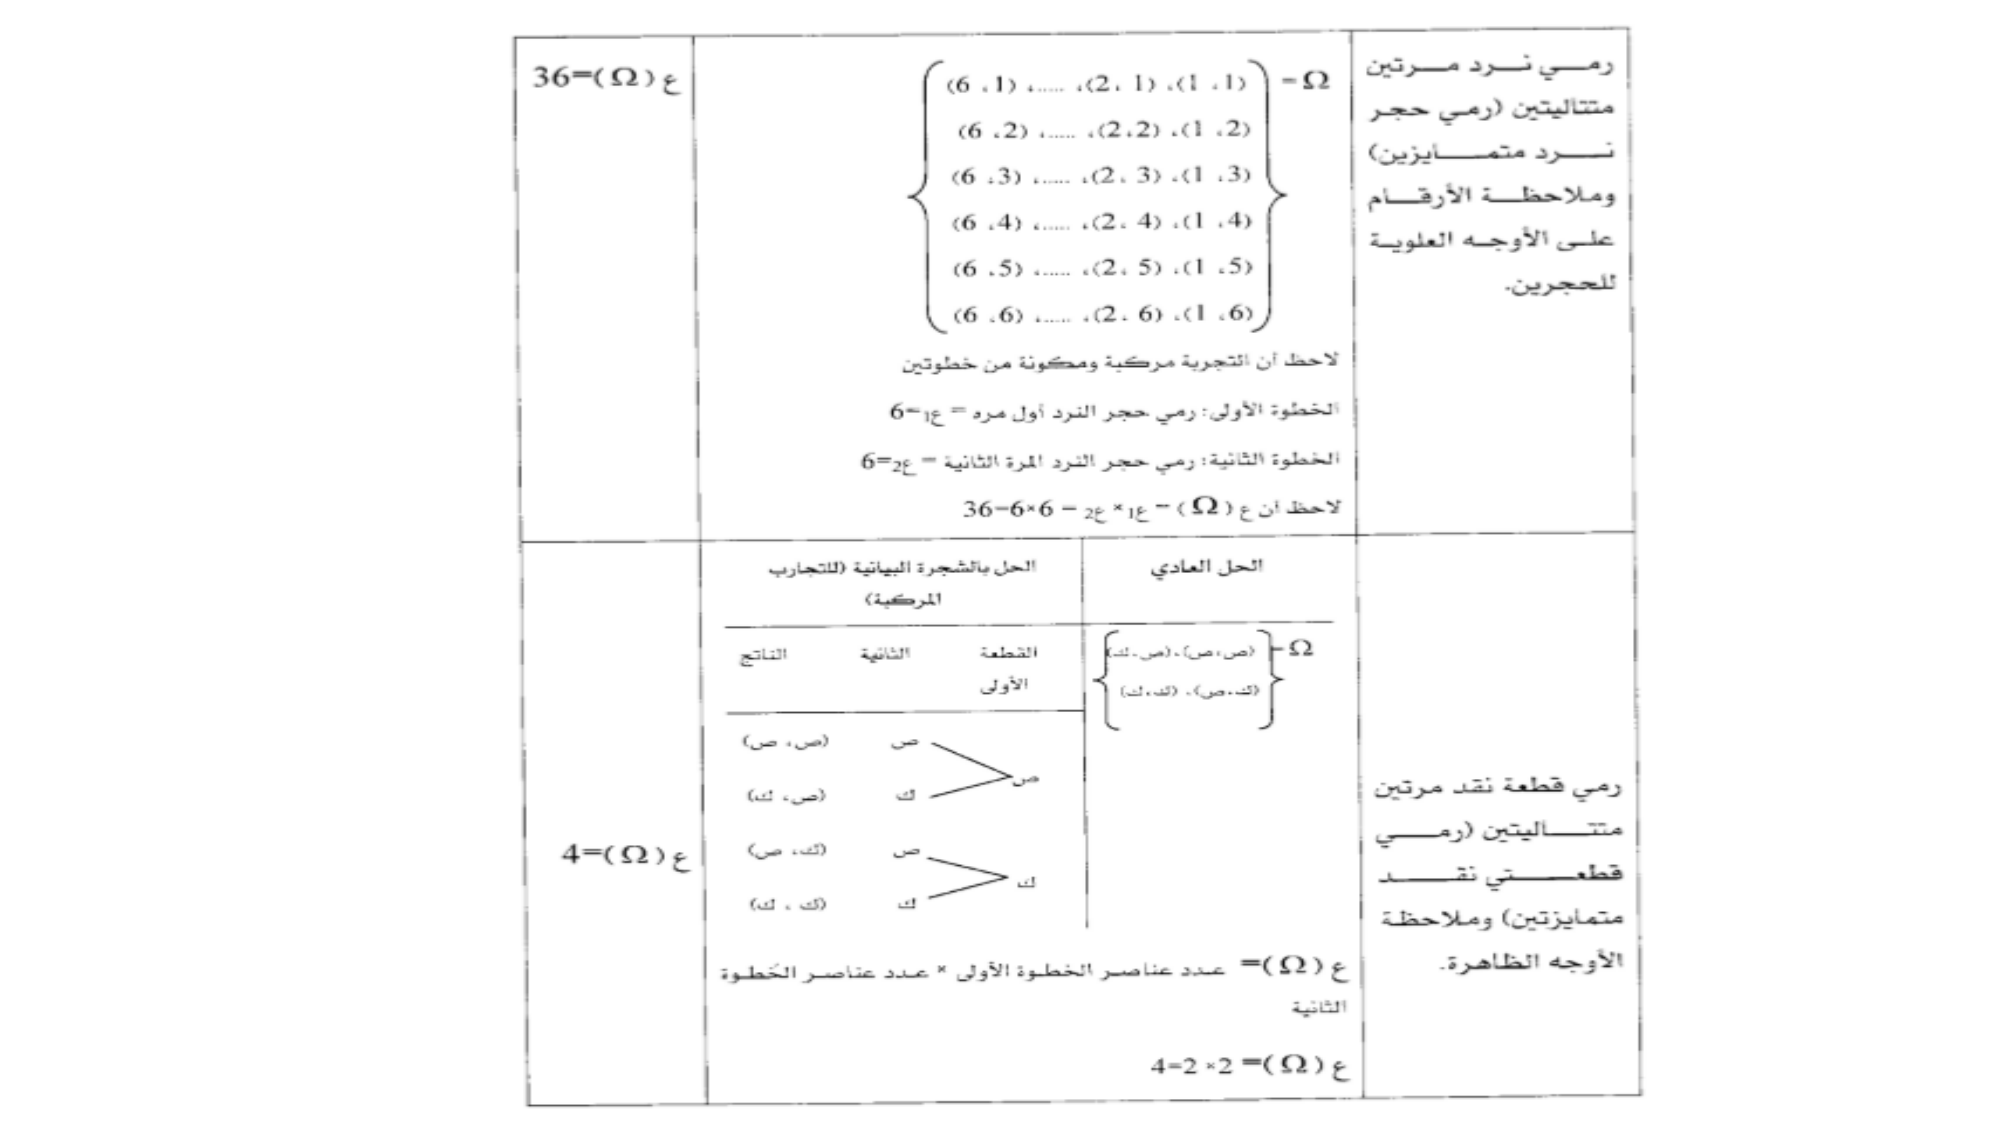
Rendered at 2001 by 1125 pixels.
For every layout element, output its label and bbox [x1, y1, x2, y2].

picture [482, 13, 1672, 1125]
